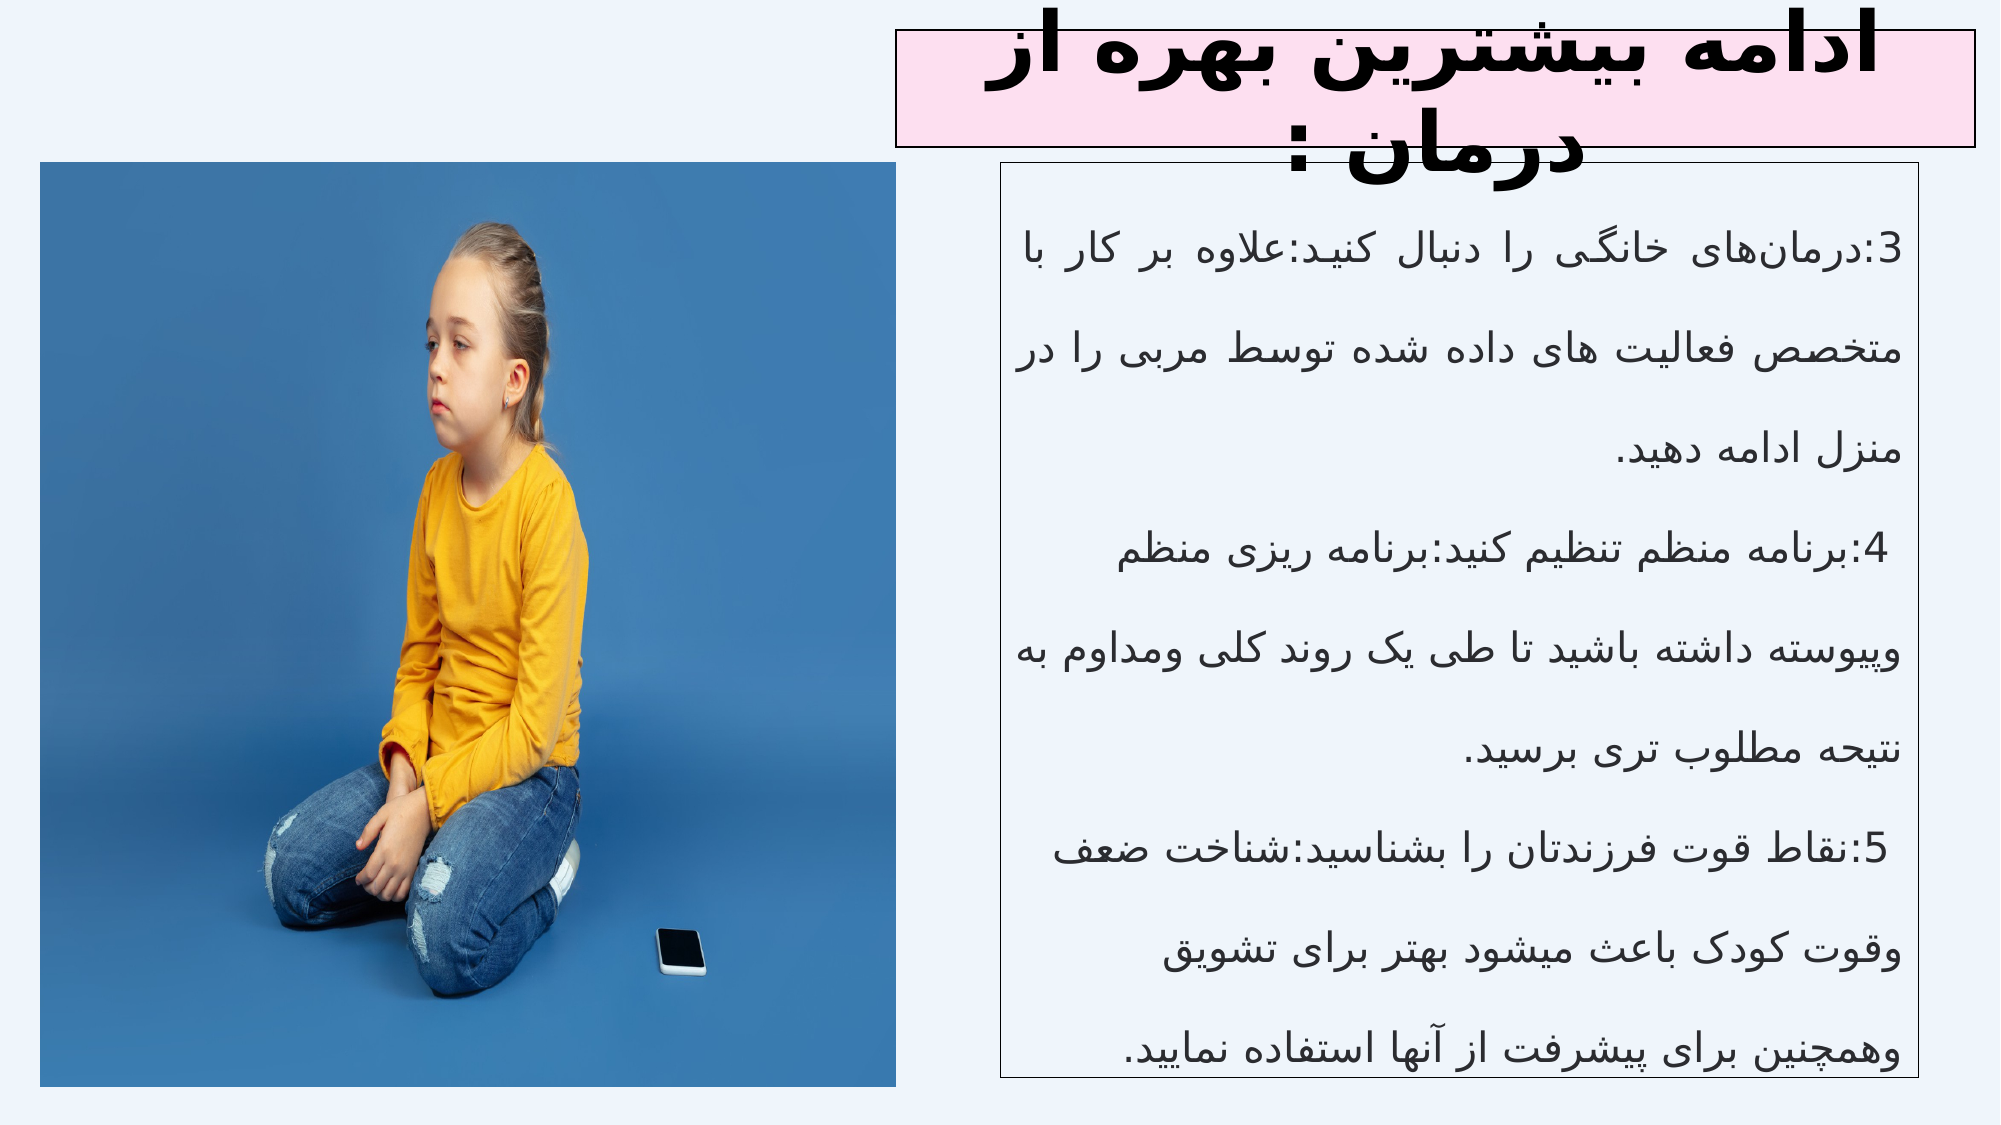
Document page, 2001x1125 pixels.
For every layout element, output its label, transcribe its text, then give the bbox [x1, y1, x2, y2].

text_box ادامه بیشترین بهره از درمان : [895, 29, 1976, 148]
text_box 3:درمان‌های خانگی را دنبال کنید:علاوه بر کار با متخصص فعالیت های داده شده توسط مربی را در منزل ادامه دهید. 4:برنامه منظم تنظیم کنید:برنامه ریزی منظم وپیوسته داشته باشید تا طی یک روند کلی ومداوم به نتیحه مطلوب تری برسید. 5:نقاط قوت فرزندتان را بشناسید:شناخت ضعف وقوت کودک باعث میشود بهتر برای تشویق وهمچنین برای پیشرفت از آنها استفاده نمایید. [1000, 162, 1919, 1078]
picture [39, 162, 896, 1087]
